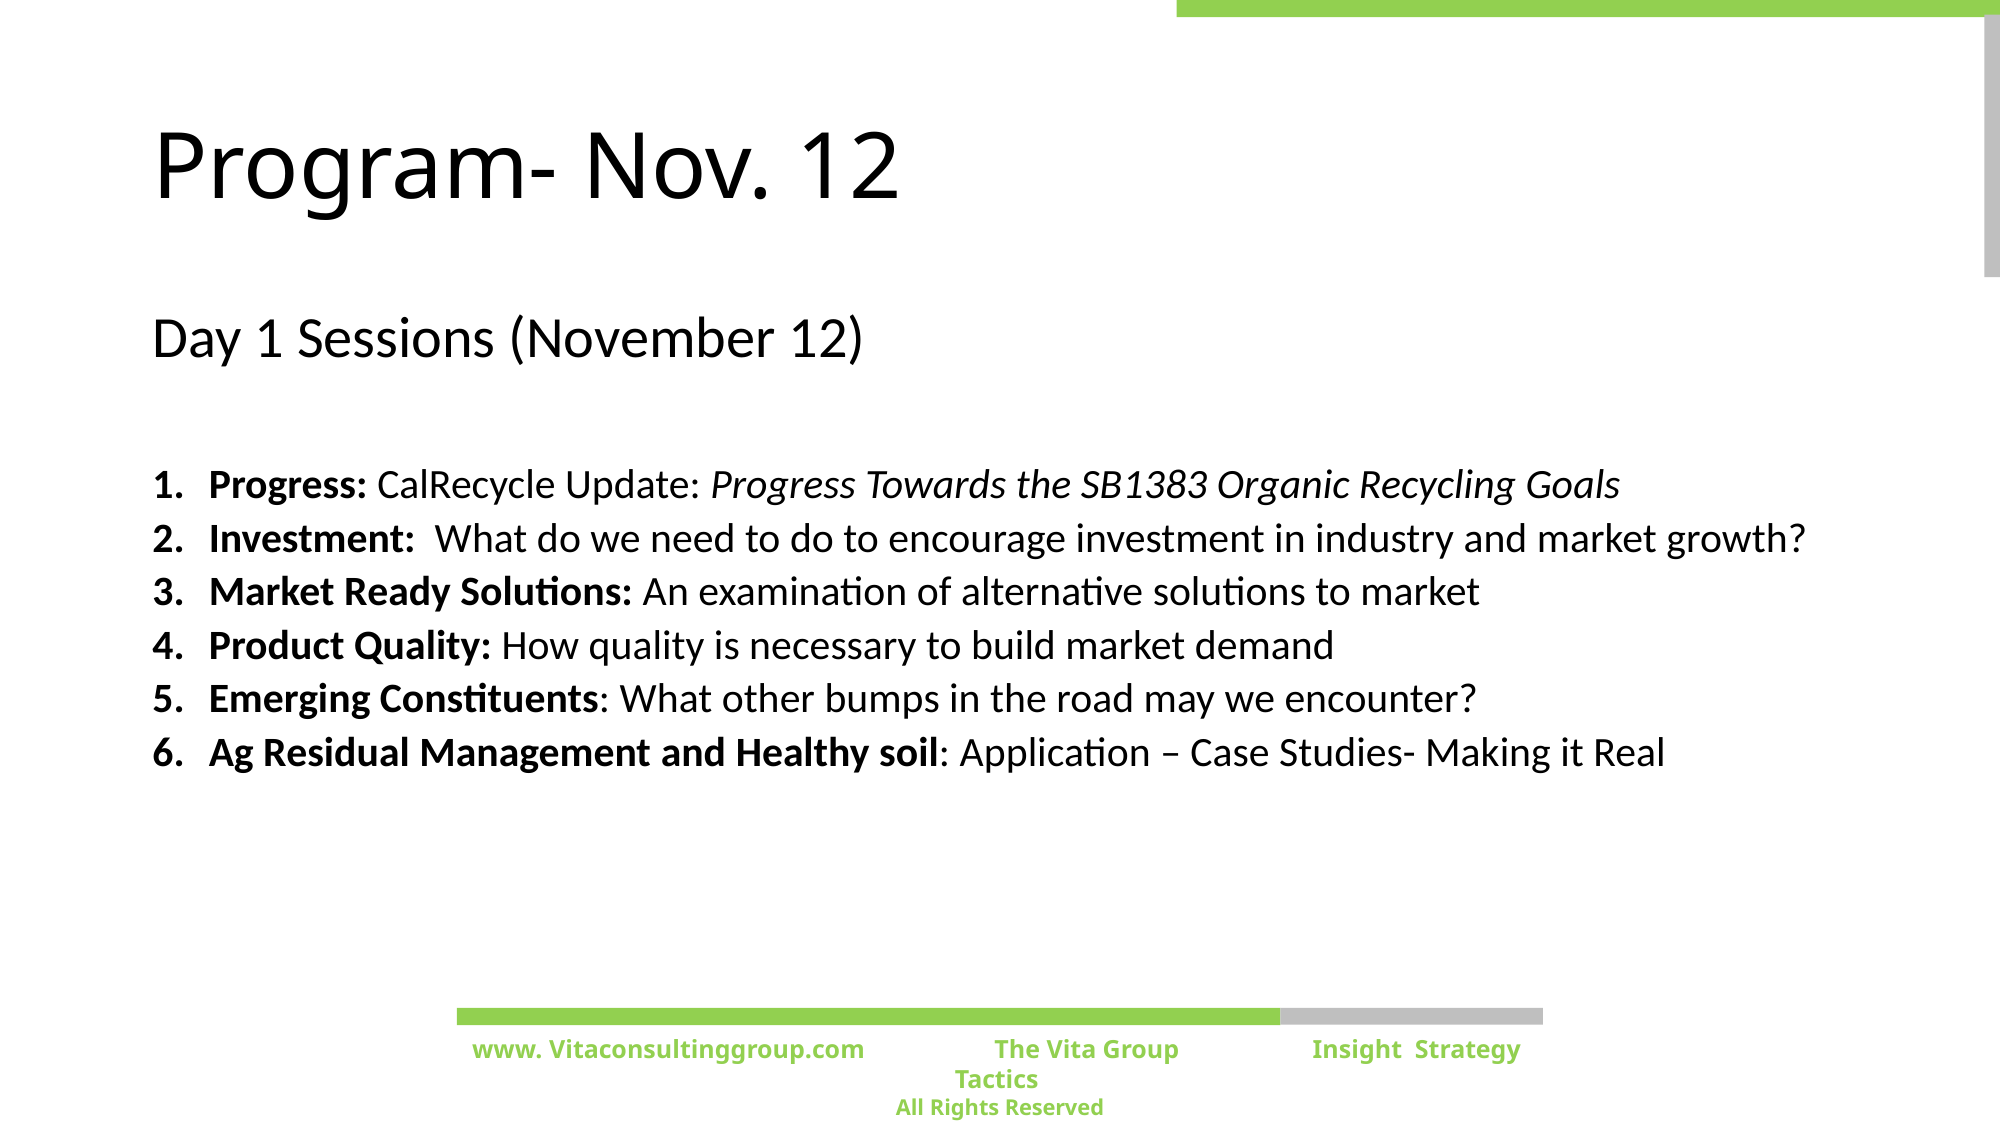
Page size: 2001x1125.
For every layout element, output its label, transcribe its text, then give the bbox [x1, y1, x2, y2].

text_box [456, 1007, 1543, 1026]
list Day 1 Sessions (November 12) Progress: CalRecycle Update: Progress Towards the SB1383 Organic Recycling Goals Investment: What do we need to do to encourage investment in industry and market growth? Market Ready Solutions: An examination of alternative solutions to market Product Quality: How quality is necessary to build market demand Emerging Constituents: What other bumps in the road may we encounter? Ag Residual Management and Healthy soil: Application – Case Studies- Making it Real [137, 299, 1863, 1014]
footer www. Vitaconsultinggroup.com The Vita Group Insight Strategy Tactics All Rights Reserved [419, 1059, 1581, 1125]
title Program- Nov. 12 [137, 59, 1863, 278]
text_box [1983, 14, 2000, 278]
text_box [1176, 0, 2000, 18]
